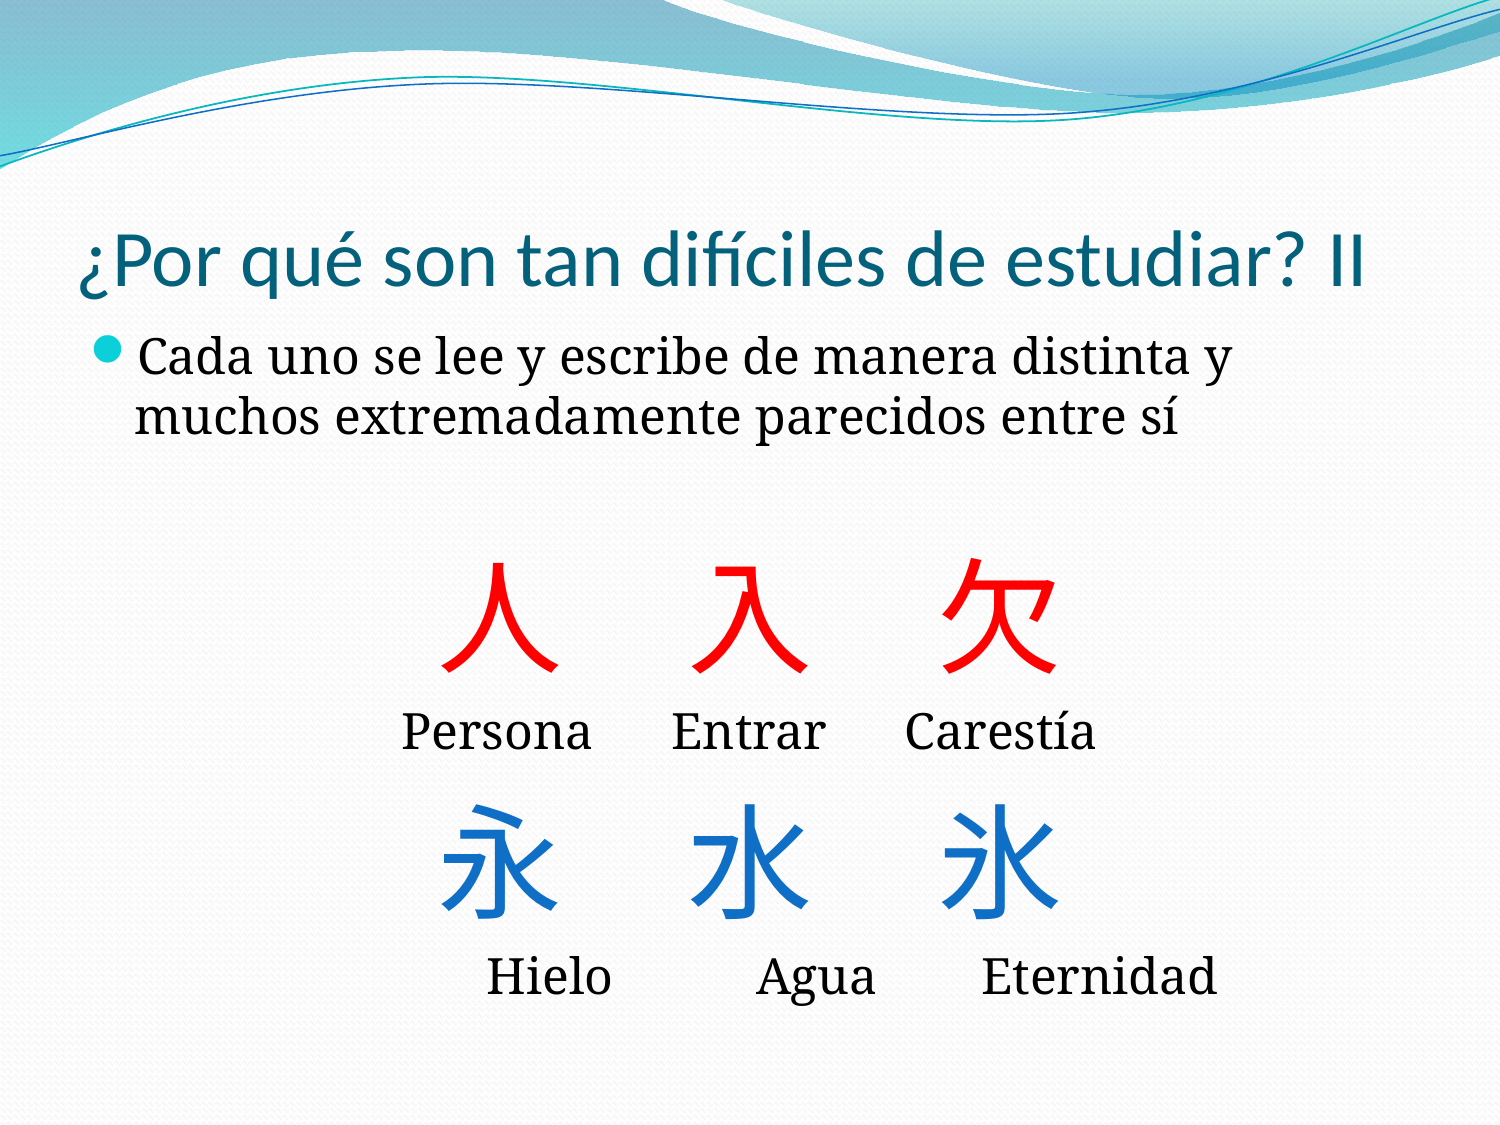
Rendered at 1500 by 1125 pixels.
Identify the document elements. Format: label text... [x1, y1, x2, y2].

title ¿Por qué son tan difíciles de estudiar? II [75, 115, 1425, 303]
list Cada uno se lee y escribe de manera distinta y muchos extremadamente parecidos entre sí 人 入 欠 Persona Entrar Carestía 永 水 氷 Hielo Agua Eternidad [75, 317, 1425, 1038]
